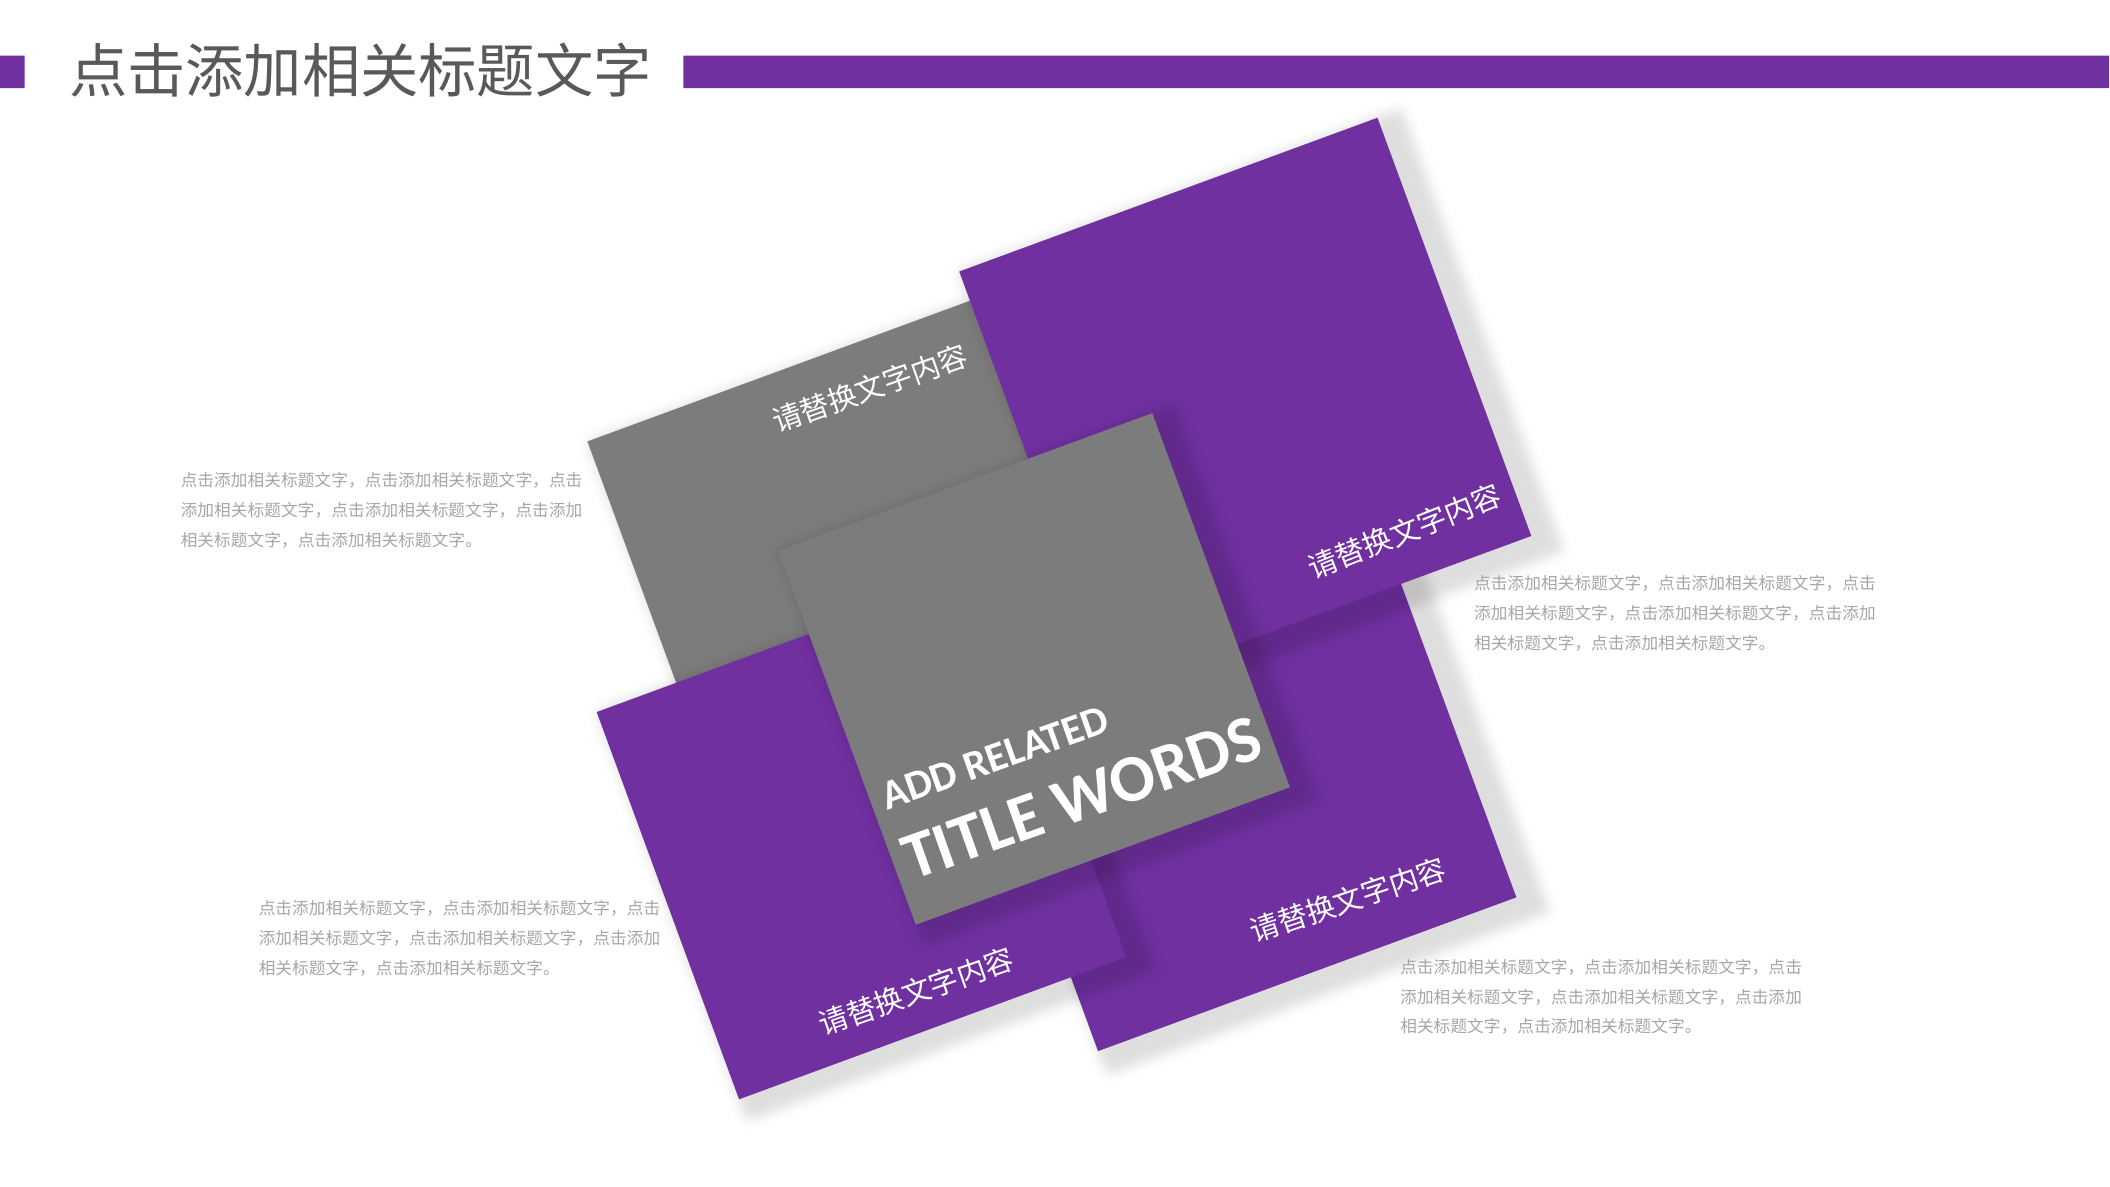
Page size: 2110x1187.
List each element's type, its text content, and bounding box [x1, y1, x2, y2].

text_box 点击添加相关标题文字，点击添加相关标题文字，点击添加相关标题文字，点击添加相关标题文字，点击添加相关标题文字，点击添加相关标题文字。 [1386, 939, 1822, 1044]
text_box 点击添加相关标题文字 [54, 26, 667, 112]
text_box [712, 1030, 931, 1101]
text_box [1523, 510, 1533, 541]
text_box [586, 436, 598, 452]
text_box 点击添加相关标题文字，点击添加相关标题文字，点击添加相关标题文字，点击添加相关标题文字，点击添加相关标题文字，点击添加相关标题文字。 [166, 452, 598, 557]
text_box [746, 301, 993, 382]
text_box 点击添加相关标题文字，点击添加相关标题文字，点击添加相关标题文字，点击添加相关标题文字，点击添加相关标题文字，点击添加相关标题文字。 [1523, 555, 1895, 660]
text_box 点击添加相关标题文字，点击添加相关标题文字，点击添加相关标题文字，点击添加相关标题文字，点击添加相关标题文字，点击添加相关标题文字。 [244, 881, 598, 985]
text_box [957, 116, 1476, 382]
text_box [1089, 1030, 1159, 1053]
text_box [598, 382, 1523, 1030]
